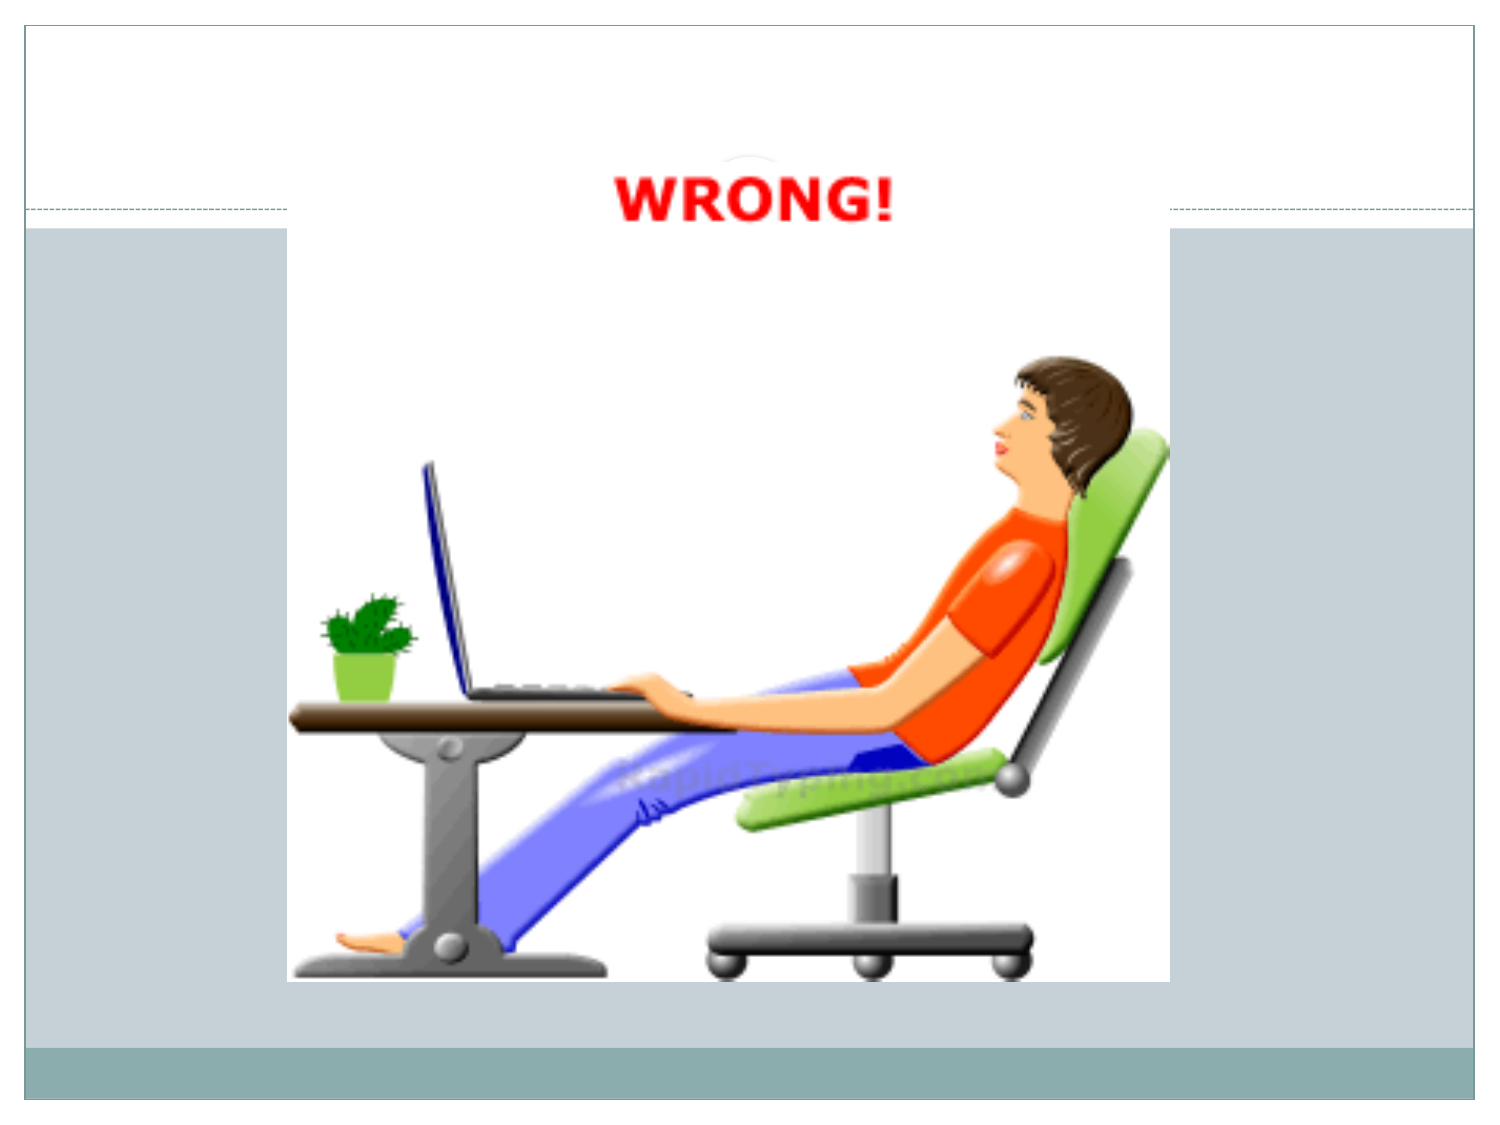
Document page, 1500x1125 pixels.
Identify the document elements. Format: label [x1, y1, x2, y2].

picture [287, 162, 1170, 982]
